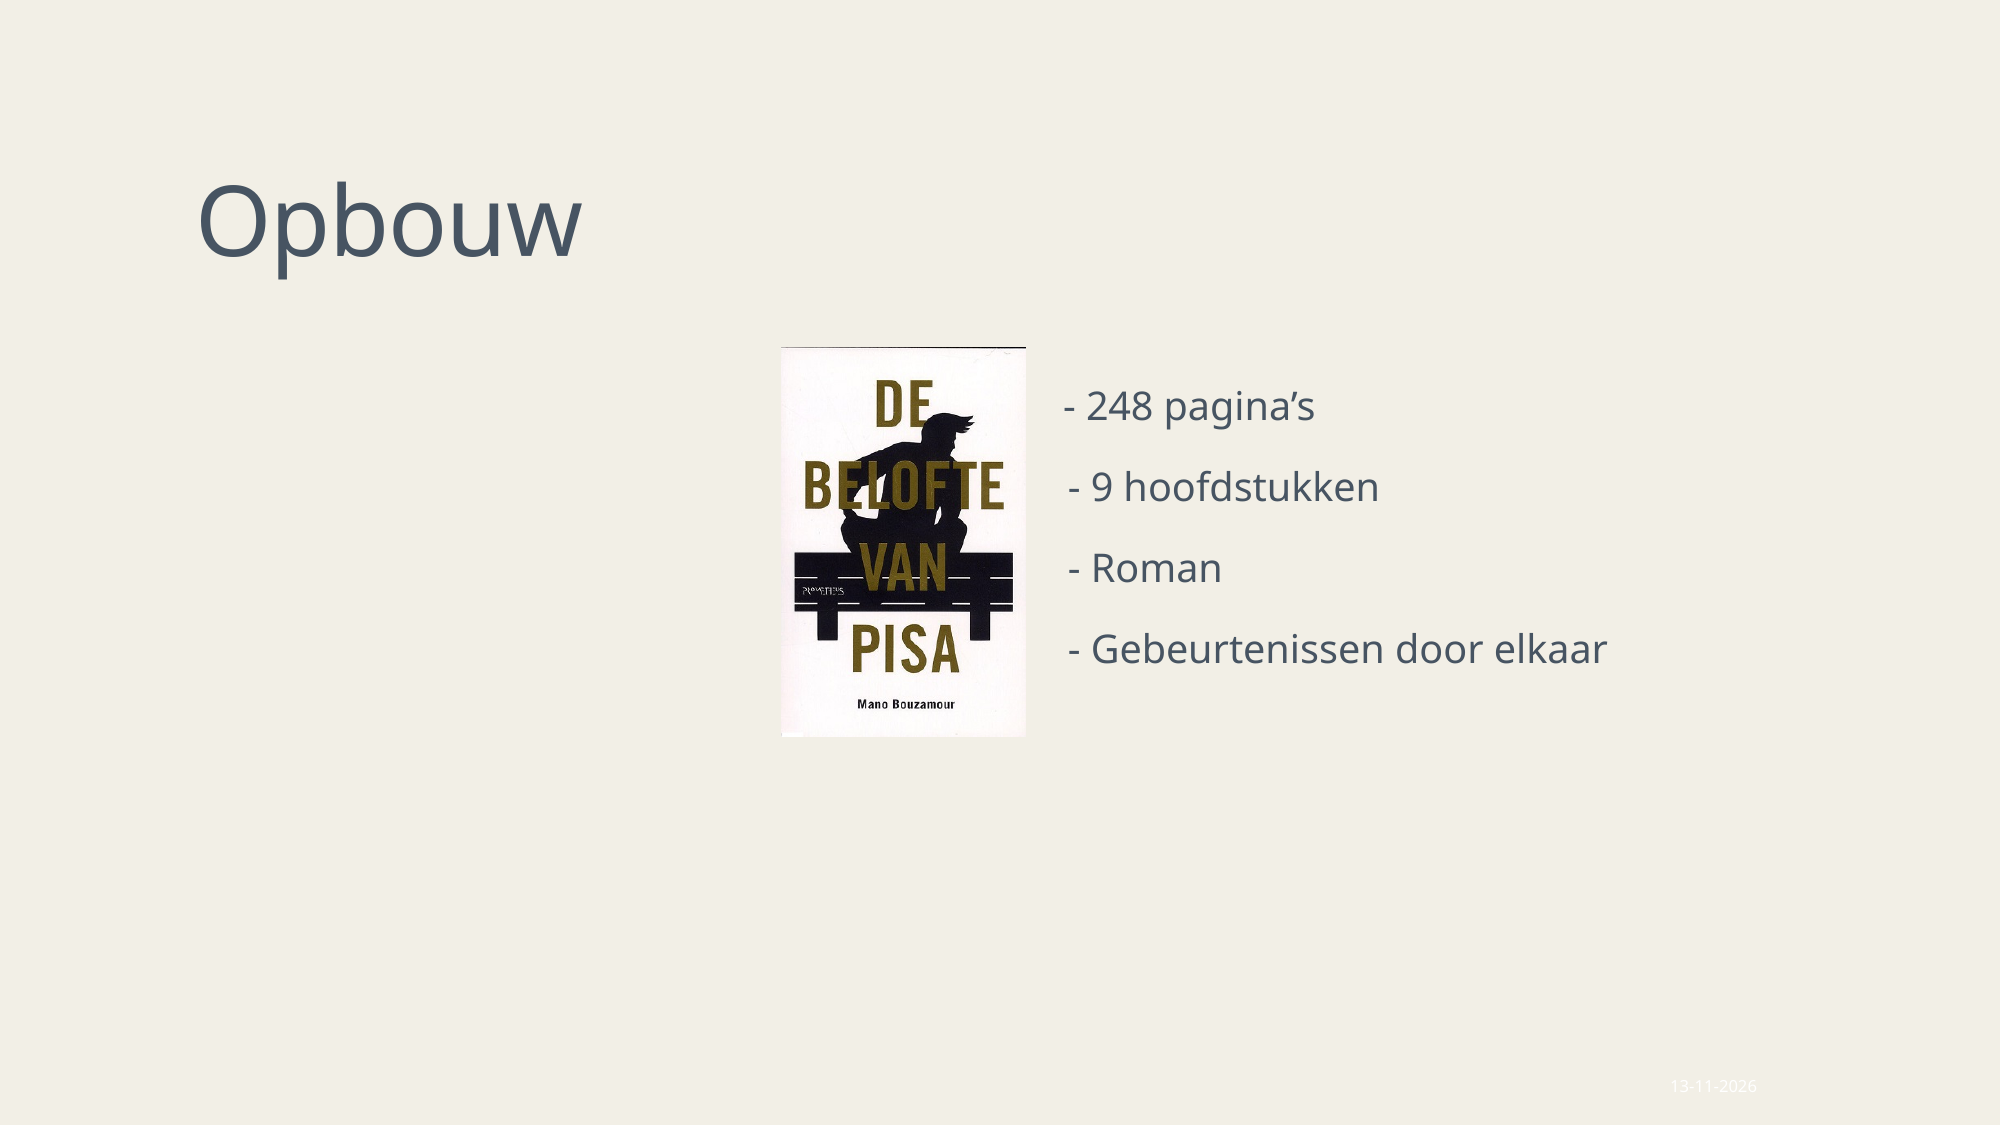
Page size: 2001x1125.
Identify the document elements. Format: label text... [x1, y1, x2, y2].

list - 248 pagina’s - 9 hoofdstukken - Roman - Gebeurtenissen door elkaar [1052, 368, 1830, 757]
picture [781, 347, 1026, 737]
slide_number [1348, 1057, 1773, 1118]
title Opbouw [180, 47, 1830, 285]
